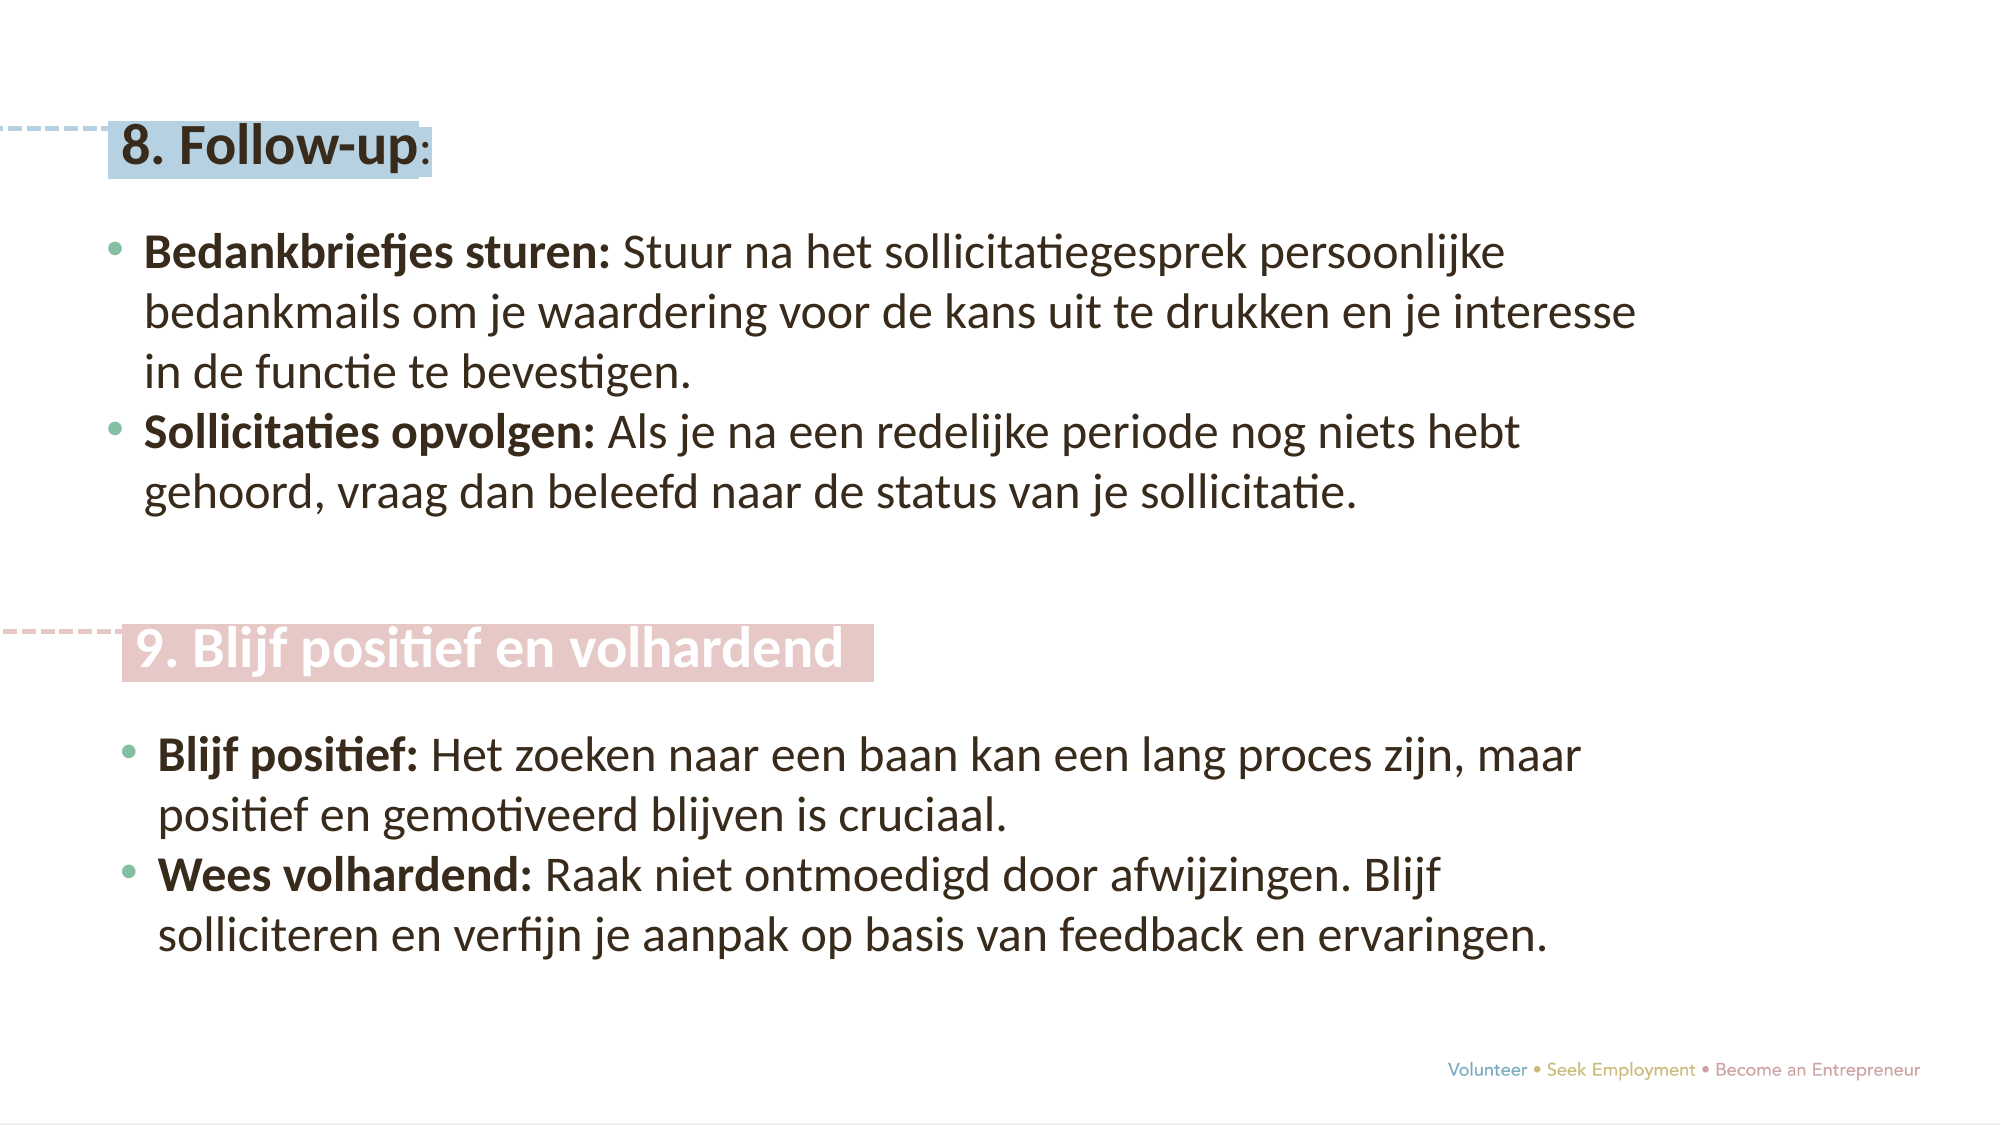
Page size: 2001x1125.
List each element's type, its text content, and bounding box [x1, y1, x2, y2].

text_box Blijf positief: Het zoeken naar een baan kan een lang proces zijn, maar positief en gemotiveerd blijven is cruciaal. Wees volhardend: Raak niet ontmoedigd door afwijzingen. Blijf solliciteren en verfijn je aanpak op basis van feedback en ervaringen. [105, 713, 1678, 995]
text_box 9. Blijf positief en volhardend: [104, 566, 1939, 687]
text_box Bedankbriefjes sturen: Stuur na het sollicitatiegesprek persoonlijke bedankmails om je waardering voor de kans uit te drukken en je interesse in de functie te bevestigen. Sollicitaties opvolgen: Als je na een redelijke periode nog niets hebt gehoord, vraag dan beleefd naar de status van je sollicitatie. [91, 210, 1675, 492]
picture [1418, 1046, 1971, 1103]
text_box 8. Follow-up: [90, 64, 1925, 184]
